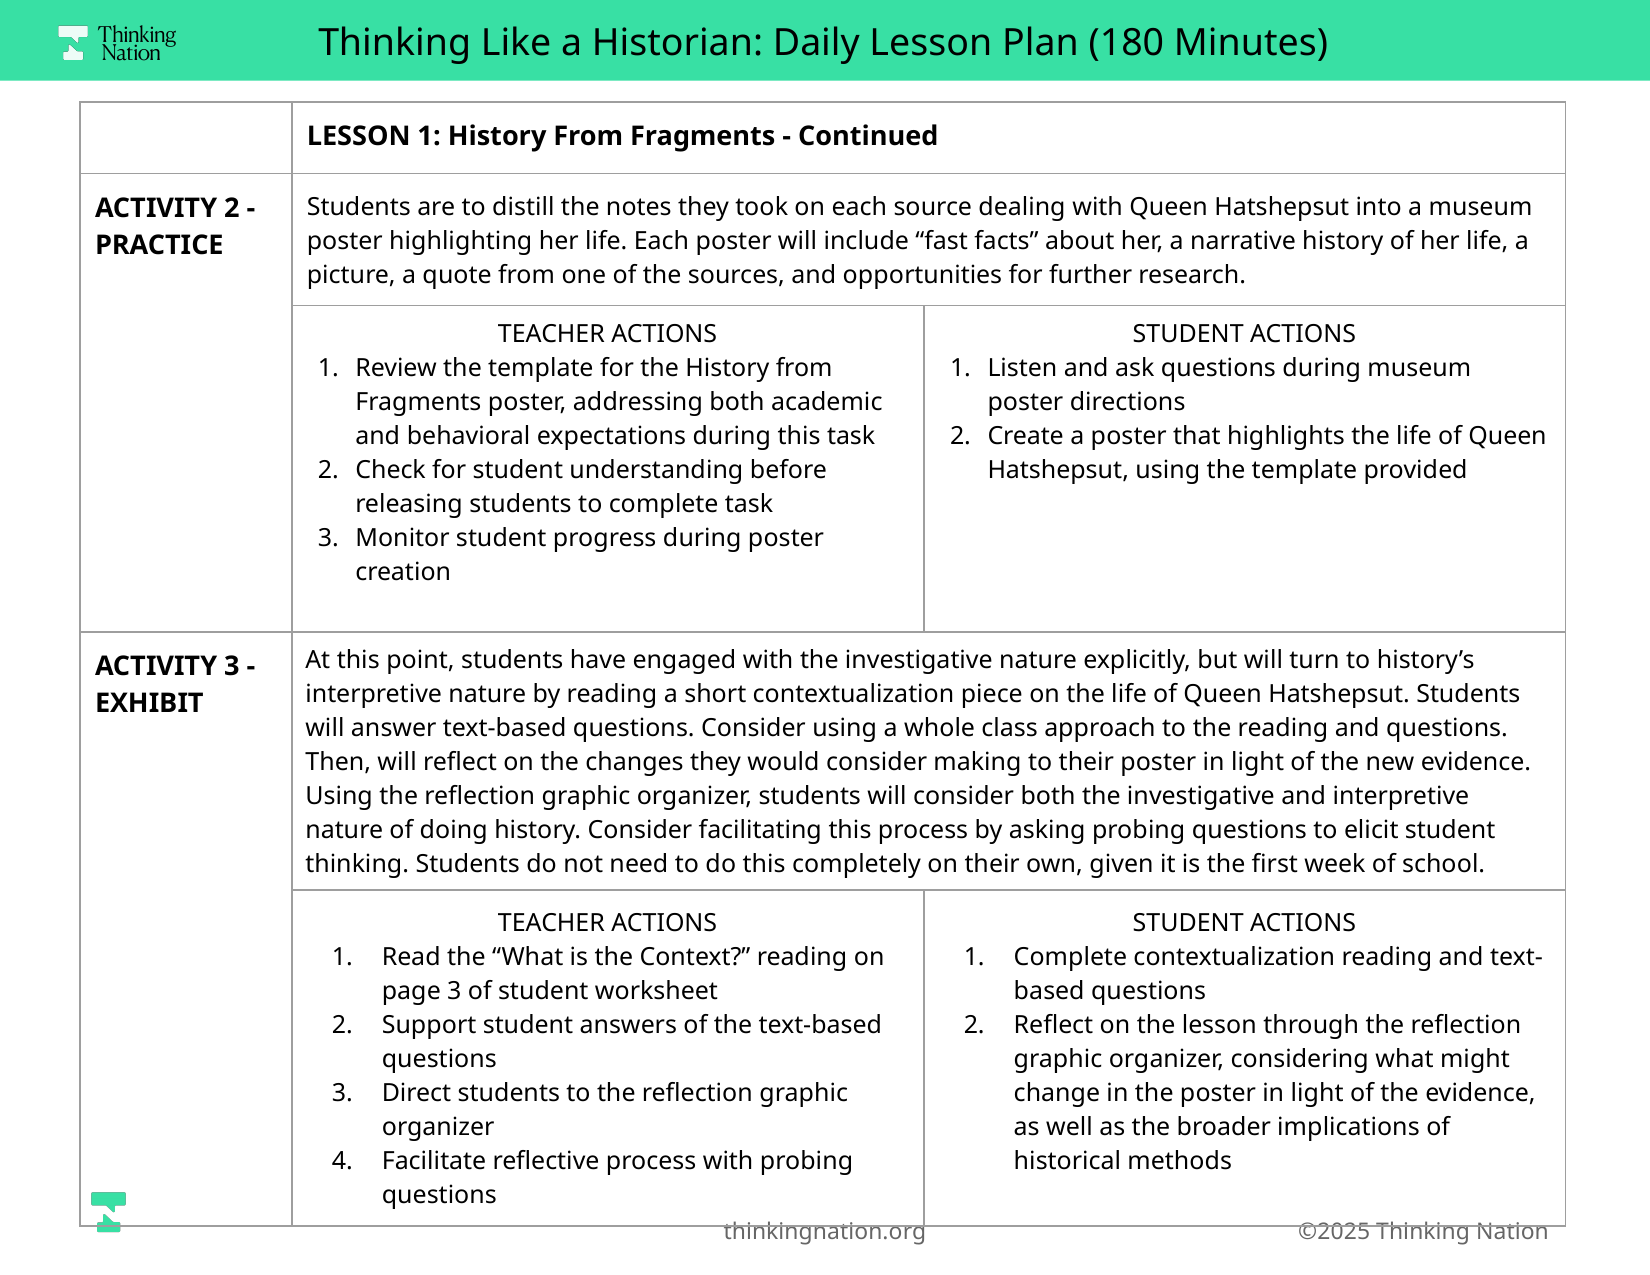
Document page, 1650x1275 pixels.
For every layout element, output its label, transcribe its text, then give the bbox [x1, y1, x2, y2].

table_cell STUDENT ACTIONS Listen and ask questions during museum poster directions Create a poster that highlights the life of Queen Hatshepsut, using the template provided [925, 306, 1565, 631]
table_cell Students are to distill the notes they took on each source dealing with Queen Hatshepsut into a museum poster highlighting her life. Each poster will include “fast facts” about her, a narrative history of her life, a picture, a quote from one of the sources, and opportunities for further research. [293, 174, 1565, 305]
table_cell ACTIVITY 2 - PRACTICE [81, 174, 291, 631]
text_box thinkingnation.org [629, 1227, 1021, 1240]
table_cell TEACHER ACTIONS Read the “What is the Context?” reading on page 3 of student worksheet Support student answers of the text-based questions Direct students to the reflection graphic organizer Facilitate reflective process with probing questions [293, 891, 923, 1225]
table_header [81, 103, 291, 173]
text_box ©2025 Thinking Nation [1174, 1227, 1566, 1240]
table_header LESSON 1: History From Fragments - Continued [293, 103, 1565, 173]
table_cell TEACHER ACTIONS Review the template for the History from Fragments poster, addressing both academic and behavioral expectations during this task Check for student understanding before releasing students to complete task Monitor student progress during poster creation [293, 306, 923, 631]
table_cell ACTIVITY 3 - EXHIBIT [81, 633, 291, 1225]
text_box Thinking Like a Historian: Daily Lesson Plan (180 Minutes) [0, 0, 1650, 81]
picture [45, 14, 180, 71]
table_cell STUDENT ACTIONS Complete contextualization reading and text-based questions Reflect on the lesson through the reflection graphic organizer, considering what might change in the poster in light of the evidence, as well as the broader implications of historical methods [925, 891, 1565, 1225]
table_cell At this point, students have engaged with the investigative nature explicitly, but will turn to history’s interpretive nature by reading a short contextualization piece on the life of Queen Hatshepsut. Students will answer text-based questions. Consider using a whole class approach to the reading and questions. Then, will reflect on the changes they would consider making to their poster in light of the new evidence. Using the reflection graphic organizer, students will consider both the investigative and interpretive nature of doing history. Consider facilitating this process by asking probing questions to elicit student thinking. Students do not need to do this completely on their own, given it is the first week of school. [293, 633, 1565, 889]
picture [80, 1184, 136, 1240]
